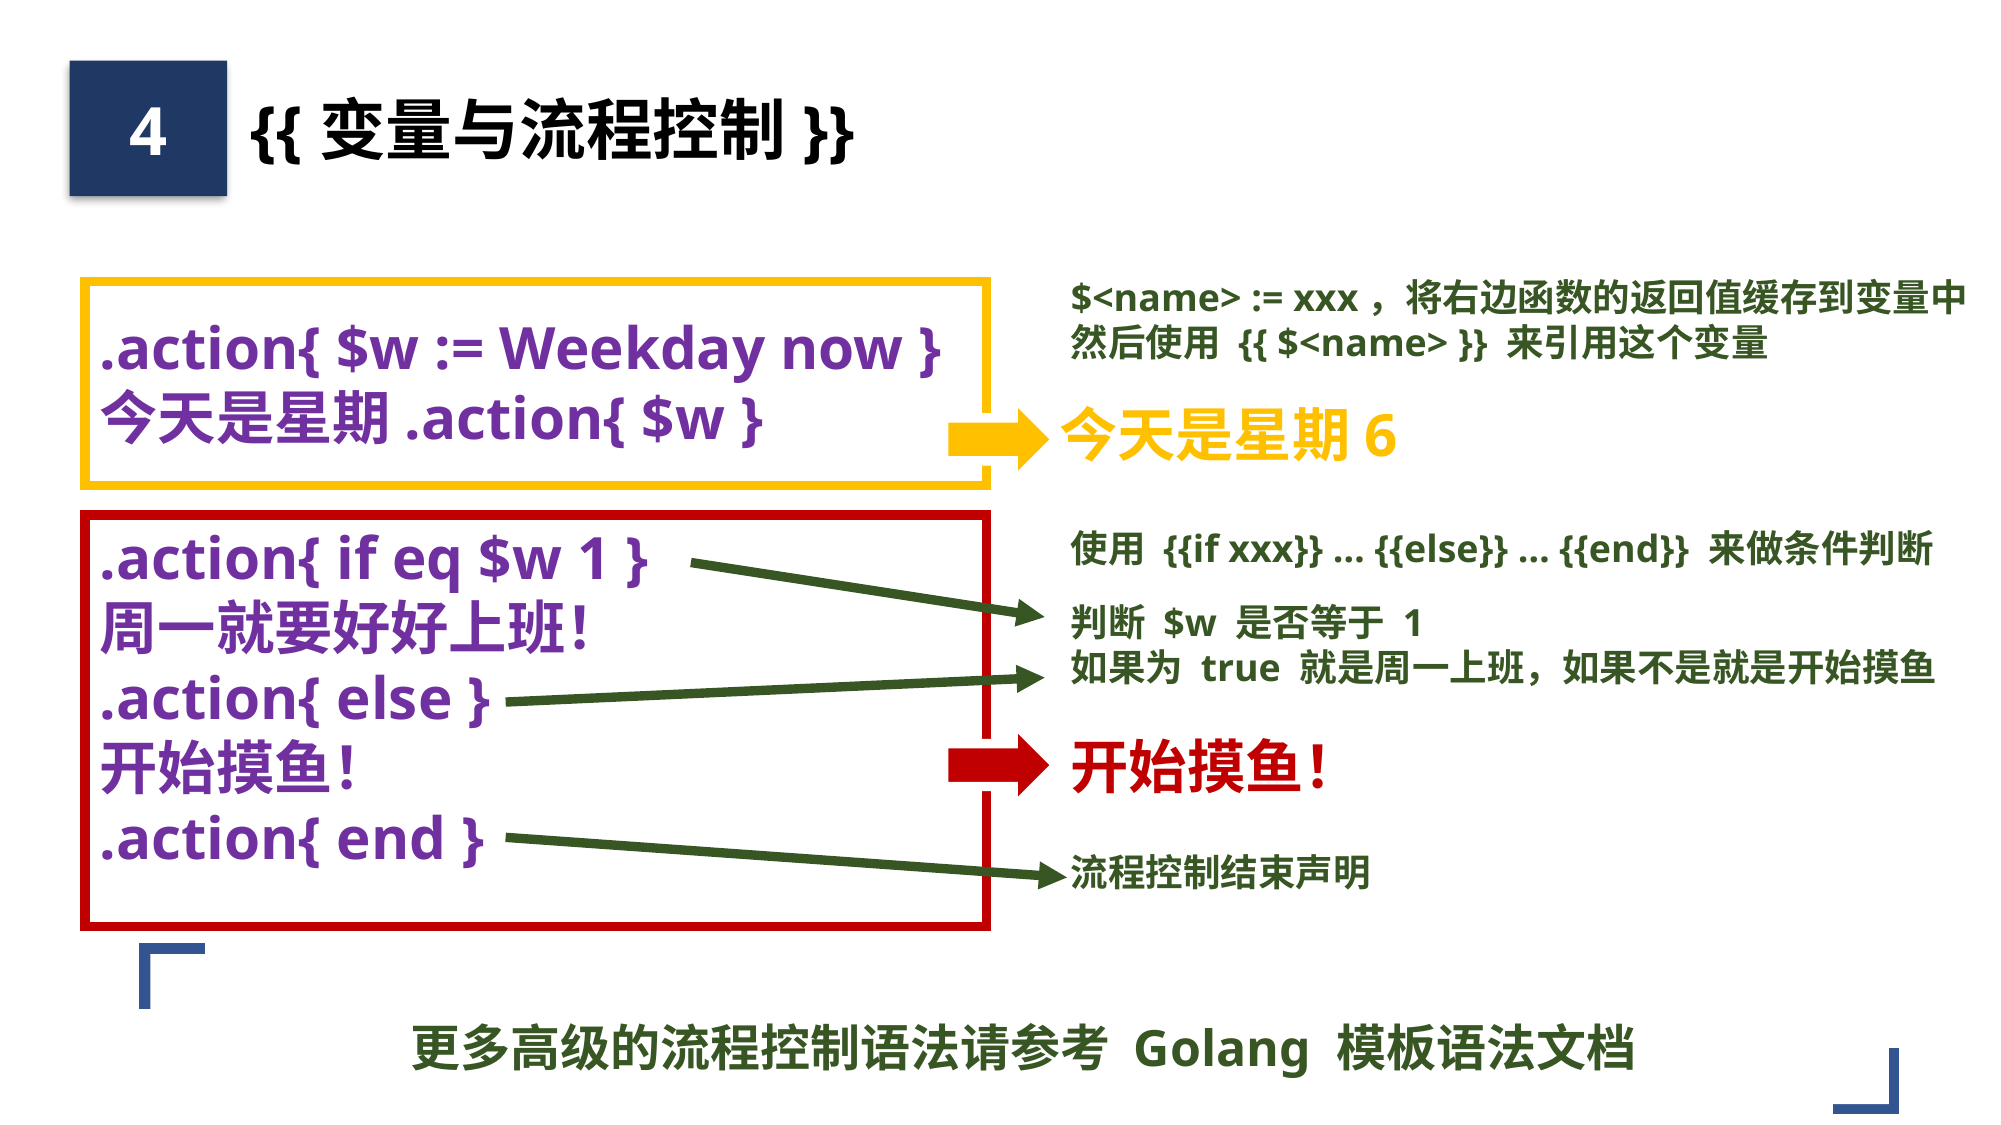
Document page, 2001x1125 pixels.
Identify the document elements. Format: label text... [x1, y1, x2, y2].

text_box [148, 952, 1890, 1105]
text_box $<name> := xxx，将右边函数的返回值缓存到变量中 然后使用 {{ $<name> }} 来引用这个变量 [1056, 266, 2000, 372]
text_box 今天是星期6 [1044, 391, 1499, 476]
text_box [942, 719, 1058, 811]
text_box 流程控制结束声明 [1056, 841, 2000, 902]
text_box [505, 837, 1067, 878]
text_box 使用 {{if xxx}} … {{else}} … {{end}} 来做条件判断 [1056, 517, 2000, 577]
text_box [505, 677, 1045, 702]
text_box .action{ $w := Weekday now } 今天是星期.action{ $w } .action{ if eq $w 1 } 周一就要好好上班！ .action{ else } 开始摸鱼！ .action{ end } [84, 487, 987, 514]
text_box {{变量与流程控制}} [235, 80, 870, 176]
text_box [84, 281, 987, 487]
text_box 开始摸鱼！ [1056, 722, 1511, 808]
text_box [690, 562, 1045, 617]
text_box 判断 $w 是否等于 1 如果为 true 就是周一上班，如果不是就是开始摸鱼 [1056, 591, 2000, 696]
text_box [84, 514, 987, 927]
text_box [942, 394, 1058, 485]
text_box 4 [68, 60, 228, 197]
